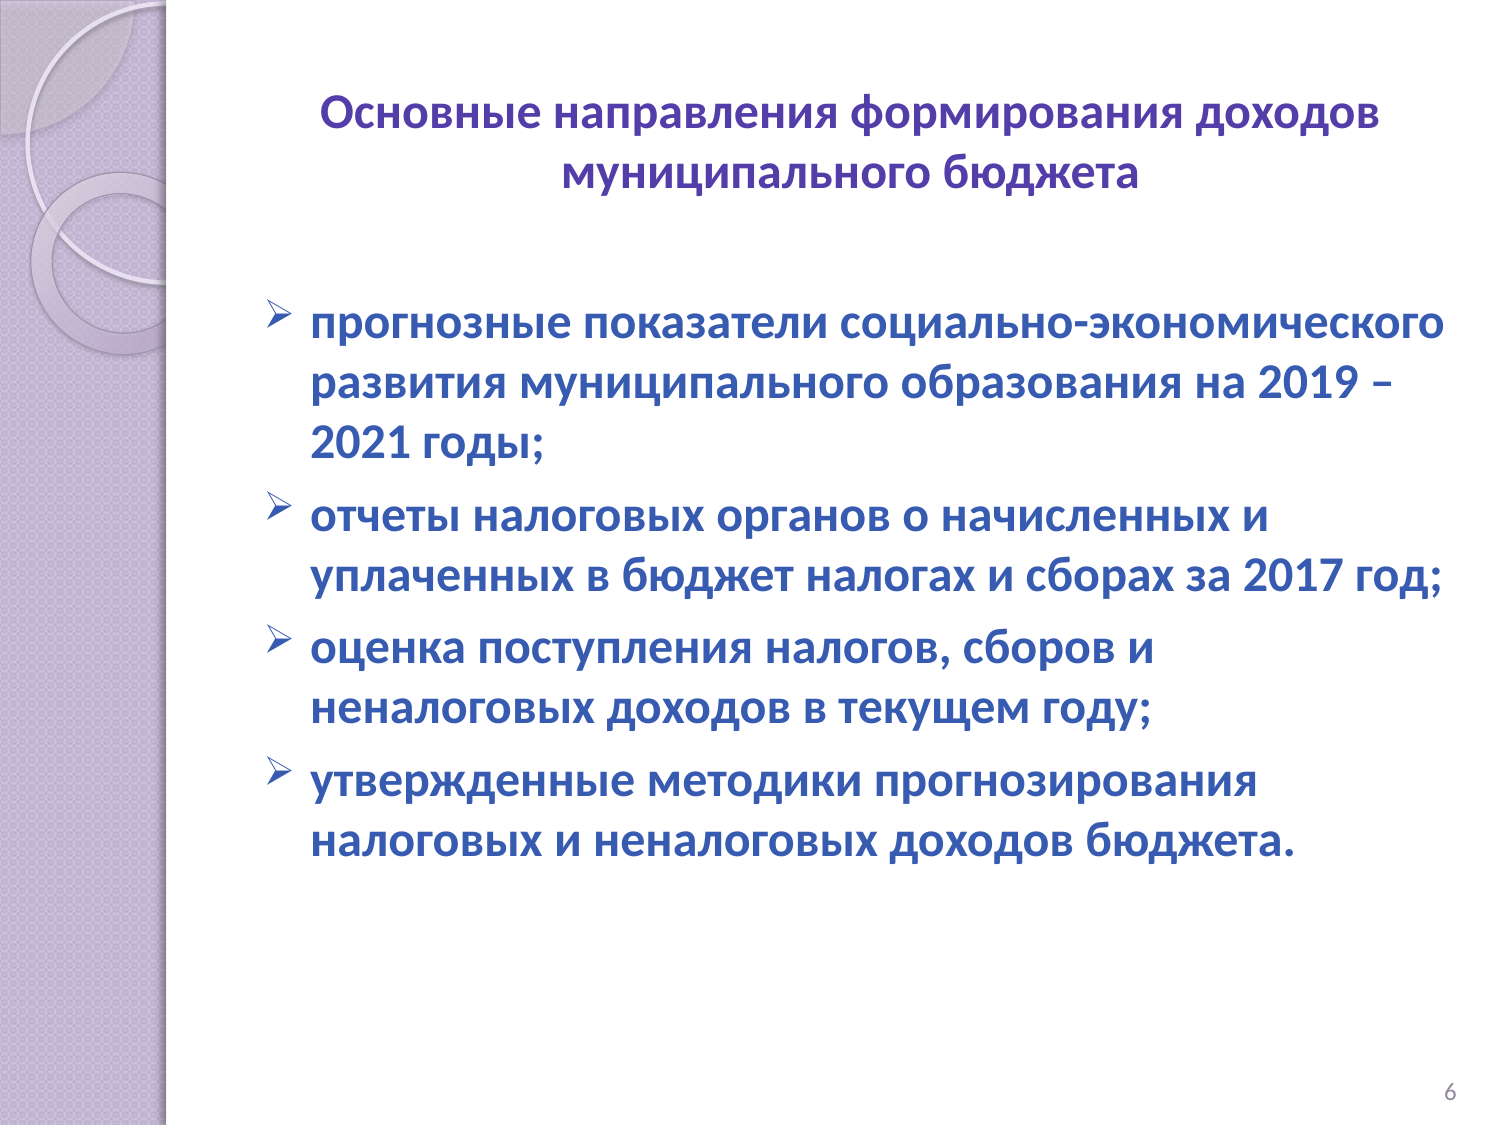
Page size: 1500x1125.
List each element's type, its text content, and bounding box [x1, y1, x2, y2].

title Основные направления формирования доходов муниципального бюджета [235, 45, 1466, 233]
slide_number 6 [1413, 1034, 1488, 1113]
list прогнозные показатели социально-экономического развития муниципального образования на 2019 – 2021 годы; отчеты налоговых органов о начисленных и уплаченных в бюджет налогах и сборах за 2017 год; оценка поступления налогов, сборов и неналоговых доходов в текущем году; утвержденные методики прогнозирования налоговых и неналоговых доходов бюджета. [235, 281, 1466, 1008]
